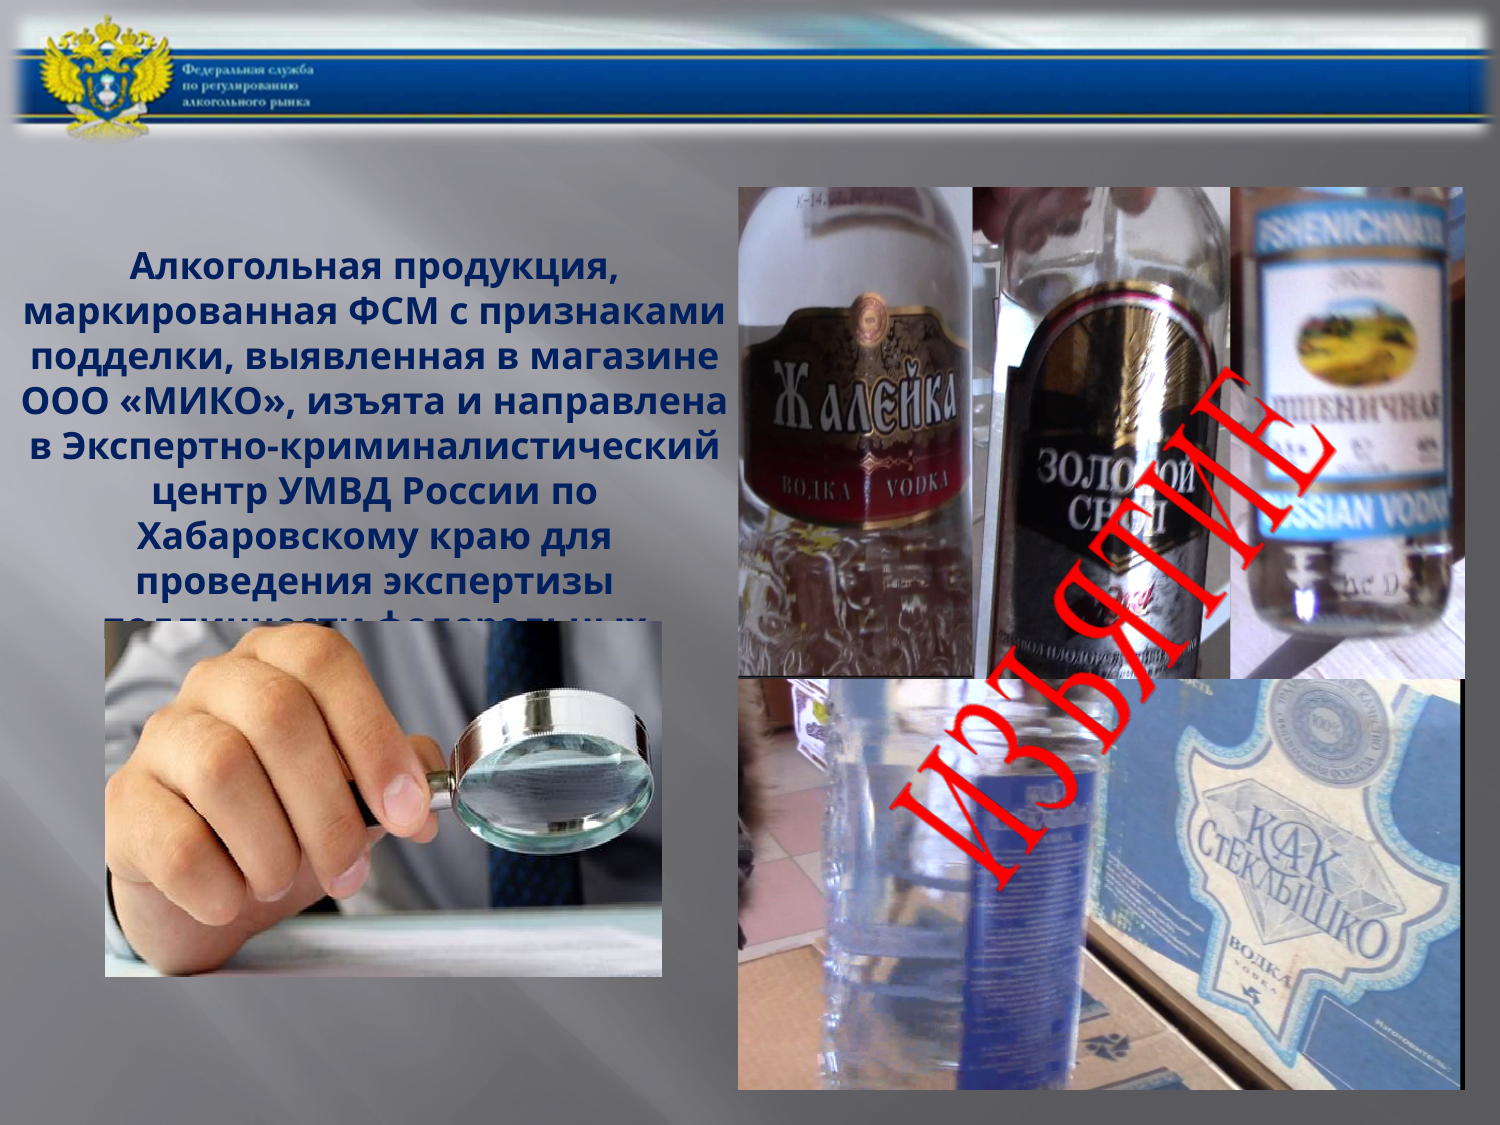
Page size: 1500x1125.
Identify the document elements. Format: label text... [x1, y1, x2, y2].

picture [1, 0, 1500, 1125]
text_box Алкогольная продукция, маркированная ФСМ с признаками подделки, выявленная в магазине ООО «МИКО», изъята и направлена в Экспертно-криминалистический центр УМВД России по Хабаровскому краю для проведения экспертизы подлинности федеральных специальных марок. [0, 234, 738, 700]
